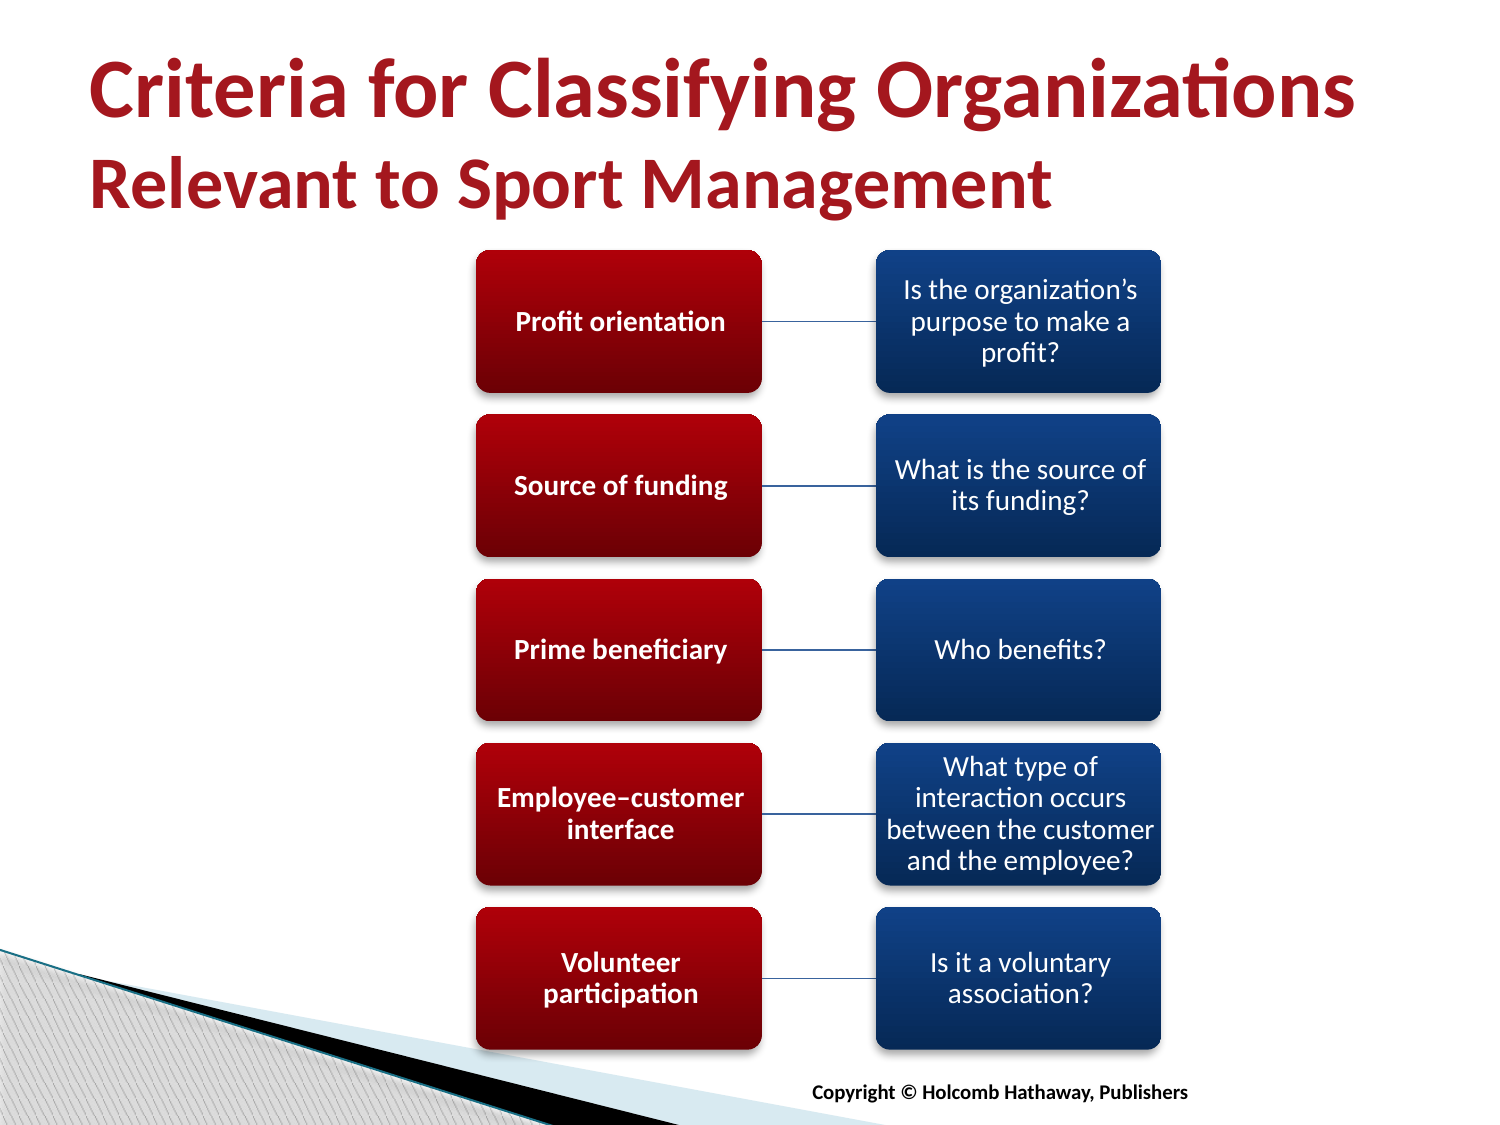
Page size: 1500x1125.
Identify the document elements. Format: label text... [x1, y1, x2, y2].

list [162, 249, 1476, 1051]
title Criteria for Classifying Organizations Relevant to Sport Management [75, 25, 1450, 231]
footer Copyright © Holcomb Hathaway, Publishers [718, 1062, 1213, 1112]
